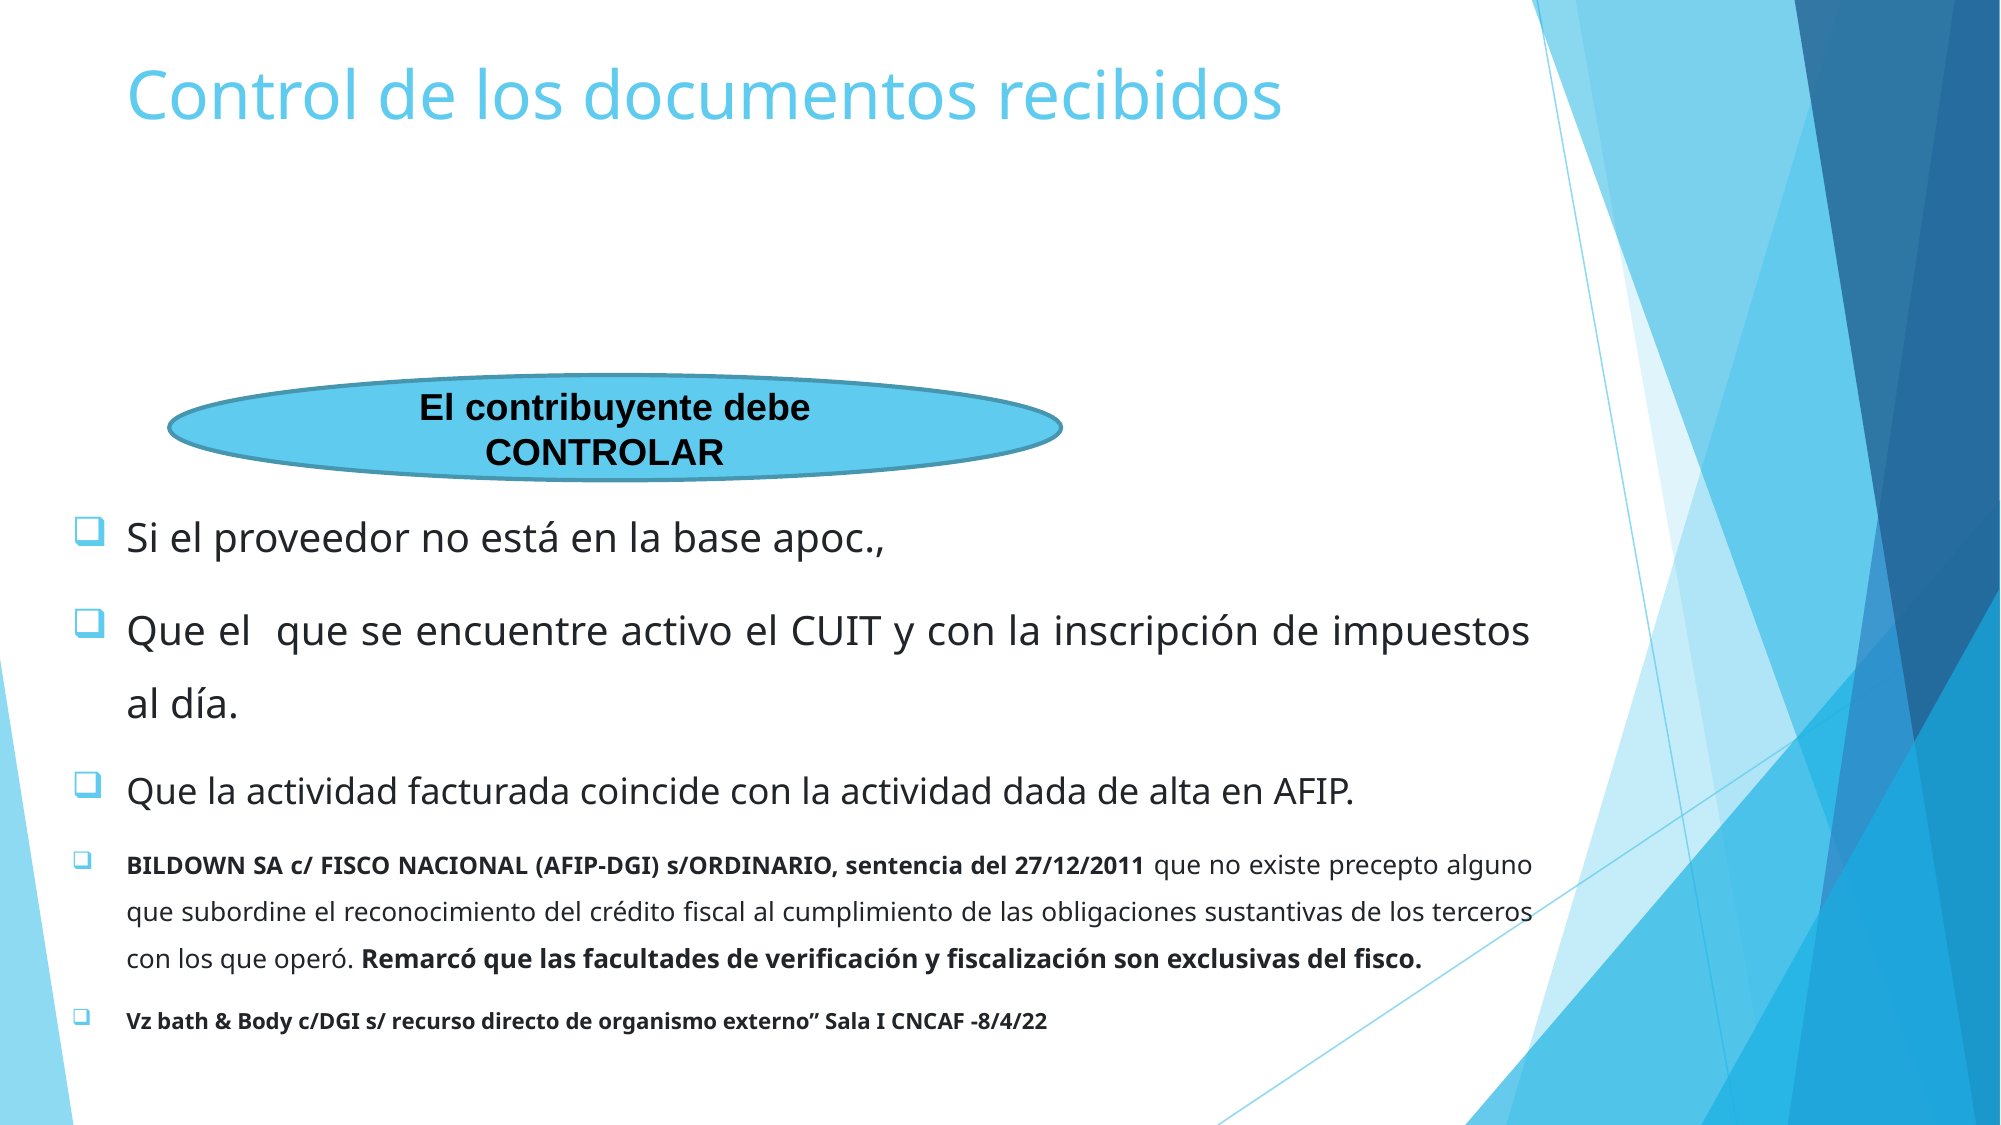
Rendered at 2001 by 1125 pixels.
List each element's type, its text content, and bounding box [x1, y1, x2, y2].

title Control de los documentos recibidos [111, 44, 1522, 200]
list Si el proveedor no está en la base apoc., Que el que se encuentre activo el CUIT y con la inscripción de impuestos al día. Que la actividad facturada coincide con la actividad dada de alta en AFIP. BILDOWN SA c/ FISCO NACIONAL (AFIP-DGI) s/ORDINARIO, sentencia del 27/12/2011 que no existe precepto alguno que subordine el reconocimiento del crédito fiscal al cumplimiento de las obligaciones sustantivas de los terceros con los que operó. Remarcó que las facultades de verificación y fiscalización son exclusivas del fisco. Vz bath & Body c/DGI s/ recurso directo de organismo externo” Sala I CNCAF -8/4/22 [56, 225, 1548, 1093]
text_box El contribuyente debe CONTROLAR [167, 372, 1064, 483]
